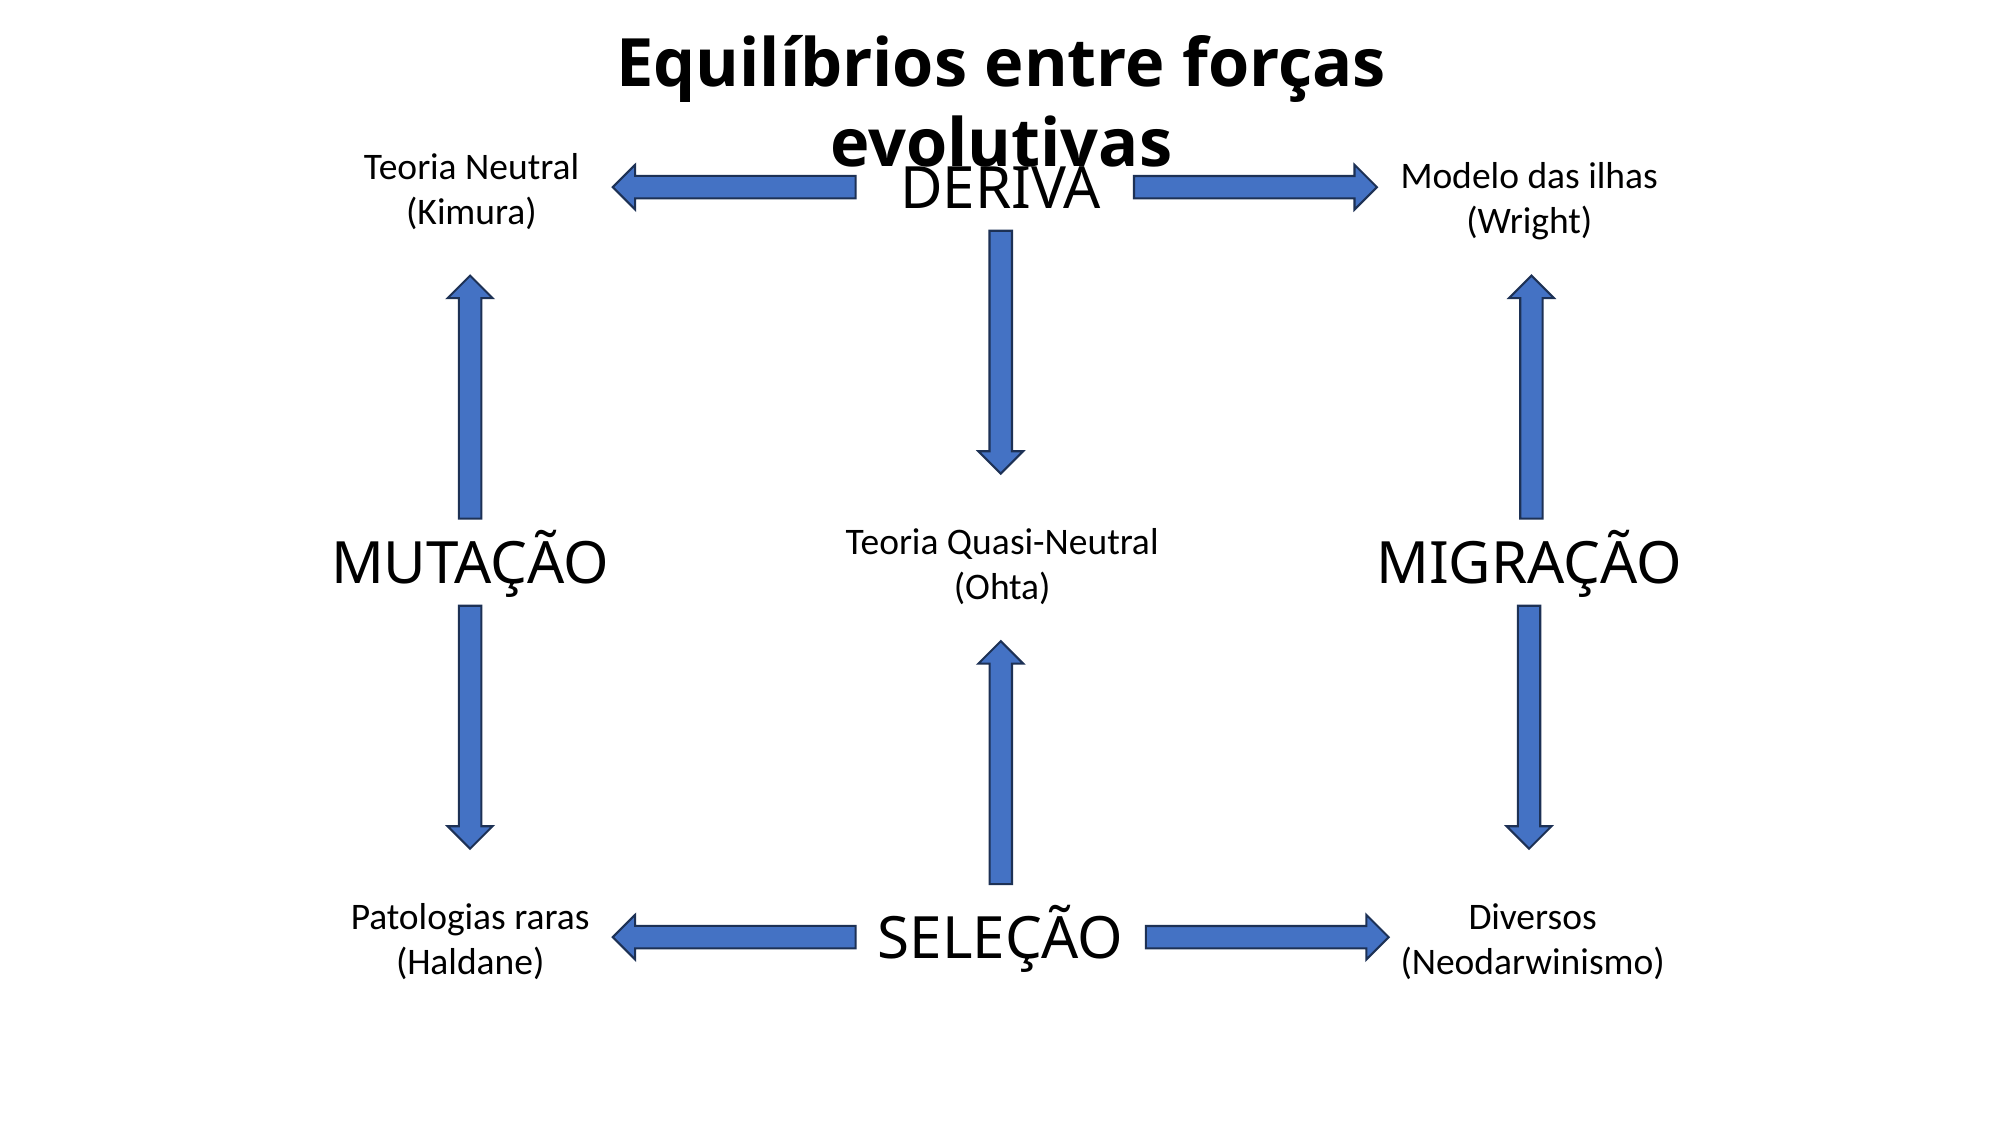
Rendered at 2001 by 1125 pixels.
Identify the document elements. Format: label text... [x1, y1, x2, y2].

text_box [1504, 604, 1554, 851]
text_box Teoria Quasi-Neutral (Ohta) [824, 509, 1181, 615]
text_box Patologias raras (Haldane) [326, 884, 614, 990]
text_box [975, 229, 1026, 476]
text_box [445, 604, 496, 851]
text_box [611, 912, 857, 963]
text_box Modelo das ilhas (Wright) [1376, 143, 1683, 249]
text_box Diversos (Neodarwinismo) [1383, 884, 1683, 990]
text_box SELEÇÃO [832, 892, 1170, 978]
text_box [975, 639, 1026, 886]
text_box [1132, 188, 1378, 213]
text_box [445, 274, 496, 520]
text_box [612, 188, 857, 213]
text_box MIGRAÇÃO [1351, 517, 1707, 603]
text_box DERIVA [867, 188, 1134, 228]
text_box [1144, 912, 1391, 963]
text_box MUTAÇÃO [301, 517, 639, 603]
text_box [1506, 274, 1557, 520]
text_box Teoria Neutral (Kimura) [343, 134, 600, 240]
text_box Equilíbrios entre forças evolutivas [470, 12, 1532, 188]
